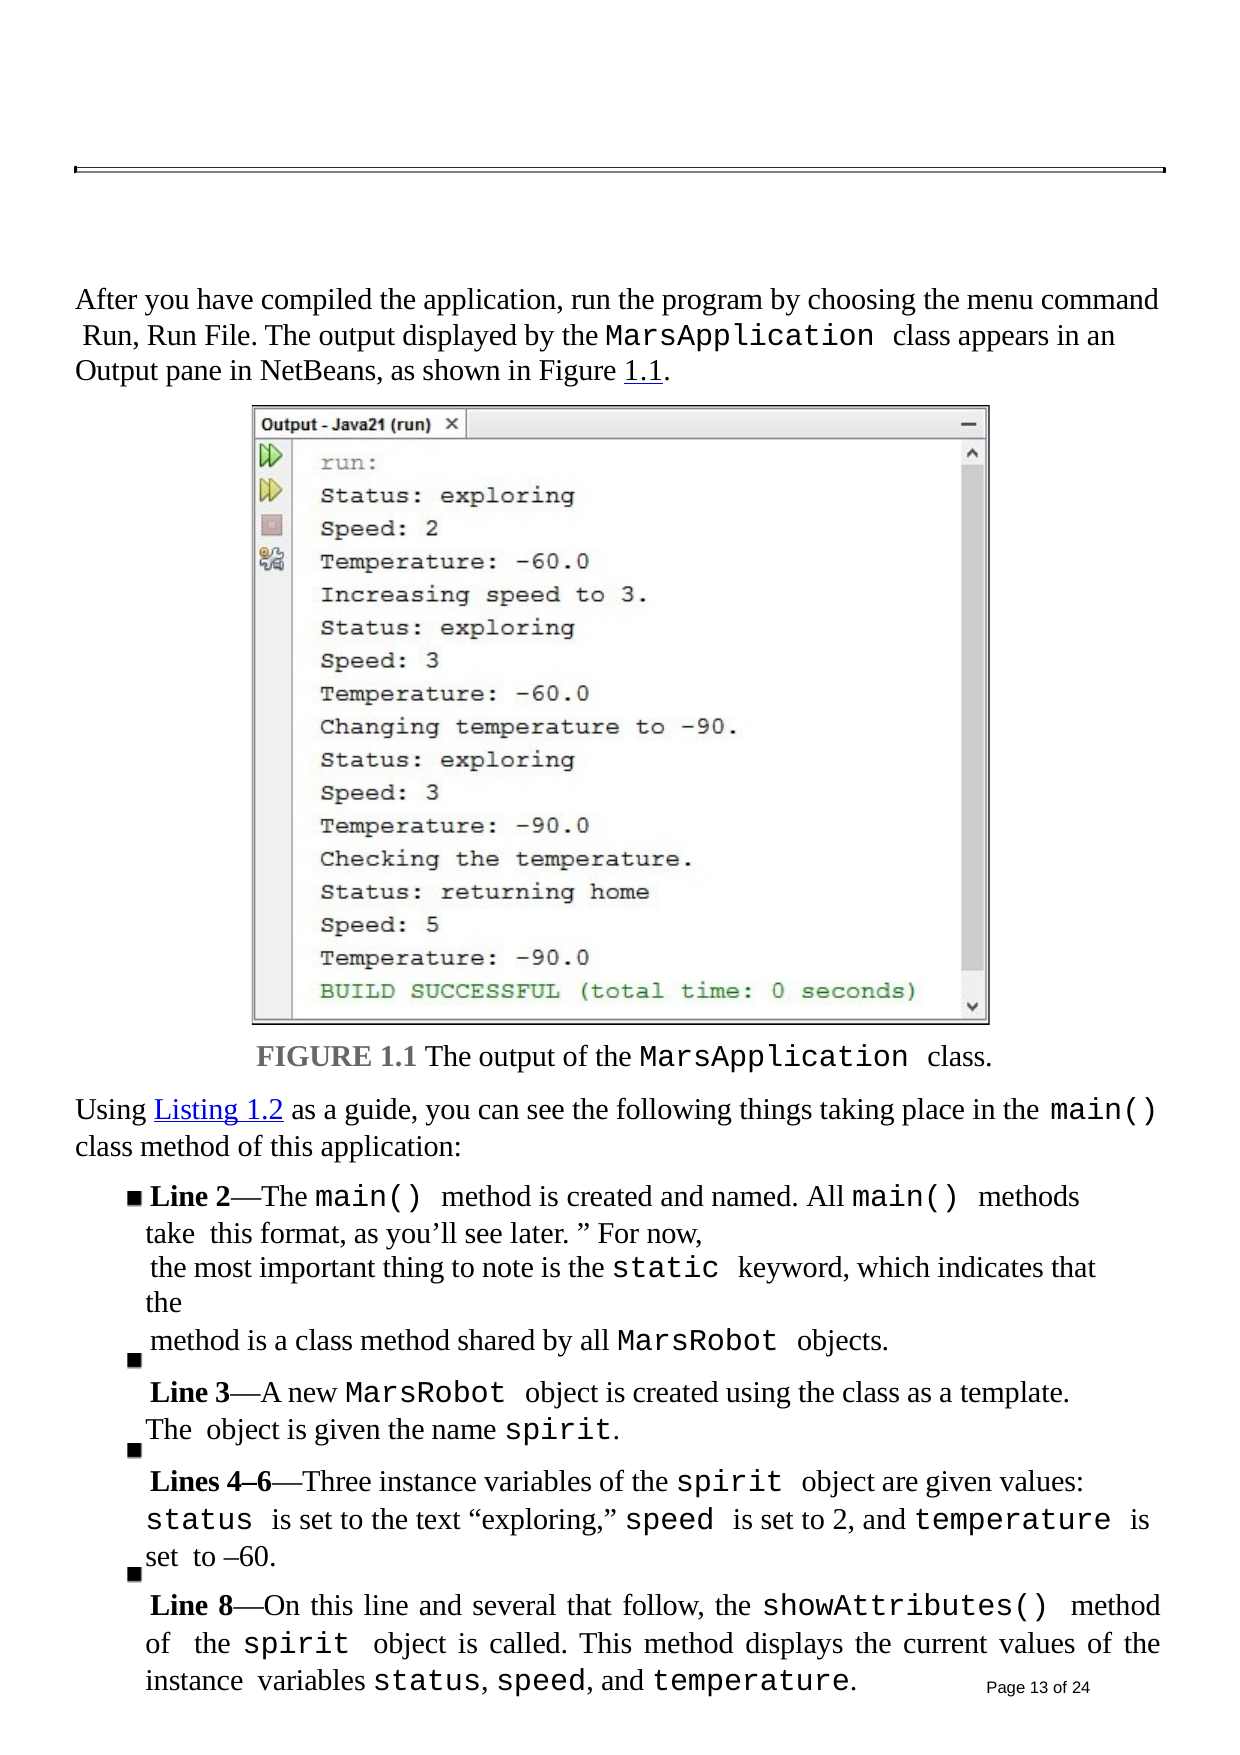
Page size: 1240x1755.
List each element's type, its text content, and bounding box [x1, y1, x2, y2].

text_box After you have compiled the application, run the program by choosing the menu command Run, Run File. The output displayed by the MarsApplication class appears in an Output pane in NetBeans, as shown in Figure 1.1. [72, 278, 1167, 388]
text_box [251, 405, 990, 1018]
slide_number Page 13 of 24 [984, 1676, 1093, 1755]
text_box FIGURE 1.1 The output of the MarsApplication class. Using Listing 1.2 as a guide, you can see the following things taking place in the main() class method of this application: Line 2—The main() method is created and named. All main() methods take this format, as you’ll see later. ” For now, the most important thing to note is the static keyword, which indicates that the method is a class method shared by all MarsRobot objects. Line 3—A new MarsRobot object is created using the class as a template. The object is given the name spirit. Lines 4–6—Three instance variables of the spirit object are given values: status is set to the text “exploring,” speed is set to 2, and temperature is set to –60. Line 8—On this line and several that follow, the showAttributes() method of the spirit object is called. This method displays the current values of the instance variables status, speed, and temperature. [72, 1018, 1162, 1697]
